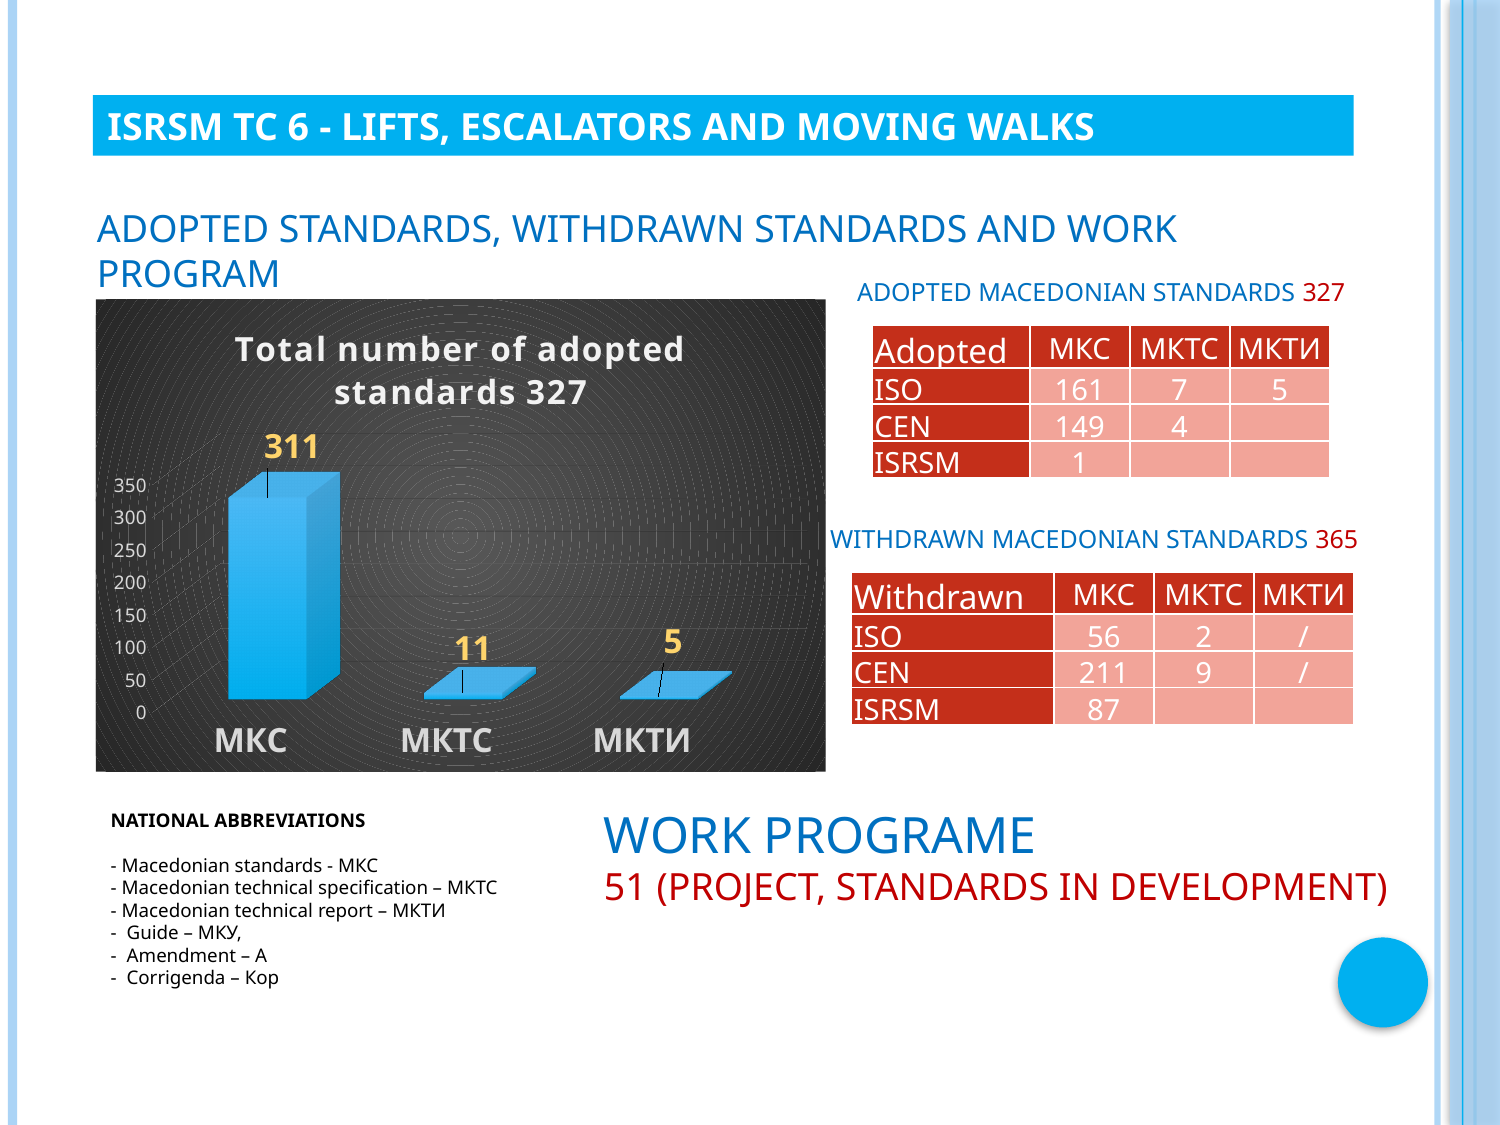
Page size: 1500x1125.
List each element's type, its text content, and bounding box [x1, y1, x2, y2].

table_cell ISO [852, 615, 1053, 650]
table_cell 2 [1155, 615, 1253, 650]
table_cell [1255, 688, 1353, 724]
table_cell 5 [1231, 369, 1329, 403]
table_cell [1231, 442, 1329, 477]
table_cell ISRSM [852, 688, 1053, 724]
table_cell 87 [1055, 688, 1153, 724]
table_cell 1 [1031, 442, 1129, 477]
table_cell [1131, 442, 1229, 477]
table_cell ISO [873, 369, 1029, 403]
table_cell 9 [1155, 652, 1253, 687]
table_cell ISRSM [873, 442, 1029, 477]
text_box Work Programe 51 (project, standards in development) [589, 795, 1447, 916]
table_header МКС [1031, 326, 1129, 367]
table_cell / [1255, 615, 1353, 650]
table_cell 7 [1131, 369, 1229, 403]
table_cell [1231, 405, 1329, 440]
table_header Withdrawn [852, 573, 1053, 613]
text_box Adopted Macedonian standards 327 [842, 269, 1360, 315]
table_cell 149 [1031, 405, 1129, 440]
table_header МКТИ [1255, 573, 1353, 613]
table_header МКТС [1155, 573, 1253, 613]
table_cell 161 [1031, 369, 1129, 403]
table_cell 211 [1055, 652, 1153, 687]
table_cell / [1255, 652, 1353, 687]
title ISRSM TC 6 - Lifts, escalators and moving walks [92, 95, 1354, 156]
table_cell 56 [1055, 615, 1153, 650]
table_cell 4 [1131, 405, 1229, 440]
table_header МКТИ [1231, 326, 1329, 367]
text_box NATIONAL ABBREVIATIONS - Macedonian standards - МКС - Macedonian technical specification – МКТС - Macedonian technical report – МКТИ - Guide – МКУ, - Amendment – А - Corrigenda – Кор [95, 800, 600, 996]
table_cell CEN [873, 405, 1029, 440]
table_header Adopted [873, 326, 1029, 367]
table_header МКС [1055, 573, 1153, 613]
chart [95, 298, 827, 773]
table_header МКТС [1131, 326, 1229, 367]
table_cell CEN [852, 652, 1053, 687]
text_box Withdrawn Macedonian standards 365 [832, 515, 1373, 561]
text_box Adopted standards, withdrawn standards and Work program [82, 197, 1384, 302]
table_cell [1155, 688, 1253, 724]
